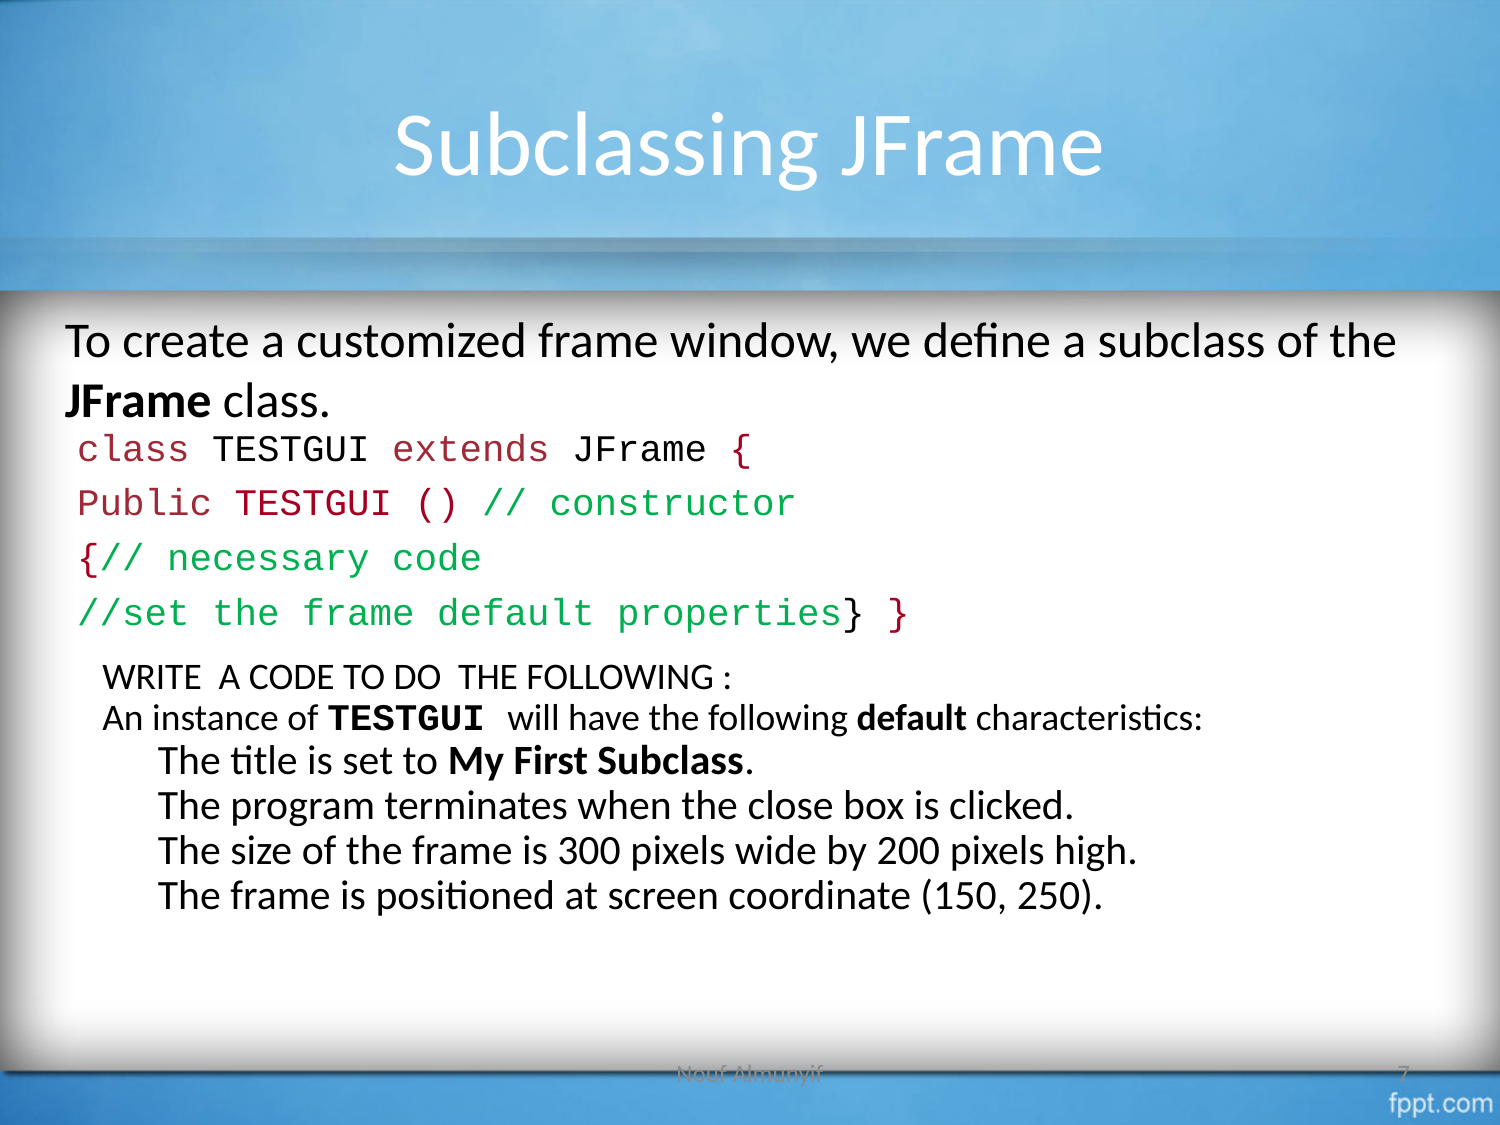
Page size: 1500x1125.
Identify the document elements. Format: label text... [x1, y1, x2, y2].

footer Nouf Almunyif [512, 1042, 988, 1103]
title Subclassing JFrame [75, 45, 1425, 233]
text_box class TESTGUI extends JFrame { Public TESTGUI () // constructor {// necessary code //set the frame default properties} } [62, 424, 1338, 640]
text_box To create a customized frame window, we define a subclass of the JFrame class. [49, 299, 1463, 435]
picture [0, 0, 1500, 1125]
slide_number 7 [1074, 1042, 1425, 1103]
text_box WRITE A CODE TO DO THE FOLLOWING : An instance of TESTGUI will have the following default characteristics: The title is set to My First Subclass. The program terminates when the close box is clicked. The size of the frame is 300 pixels wide by 200 pixels high. The frame is positioned at screen coordinate (150, 250). [87, 649, 1450, 926]
